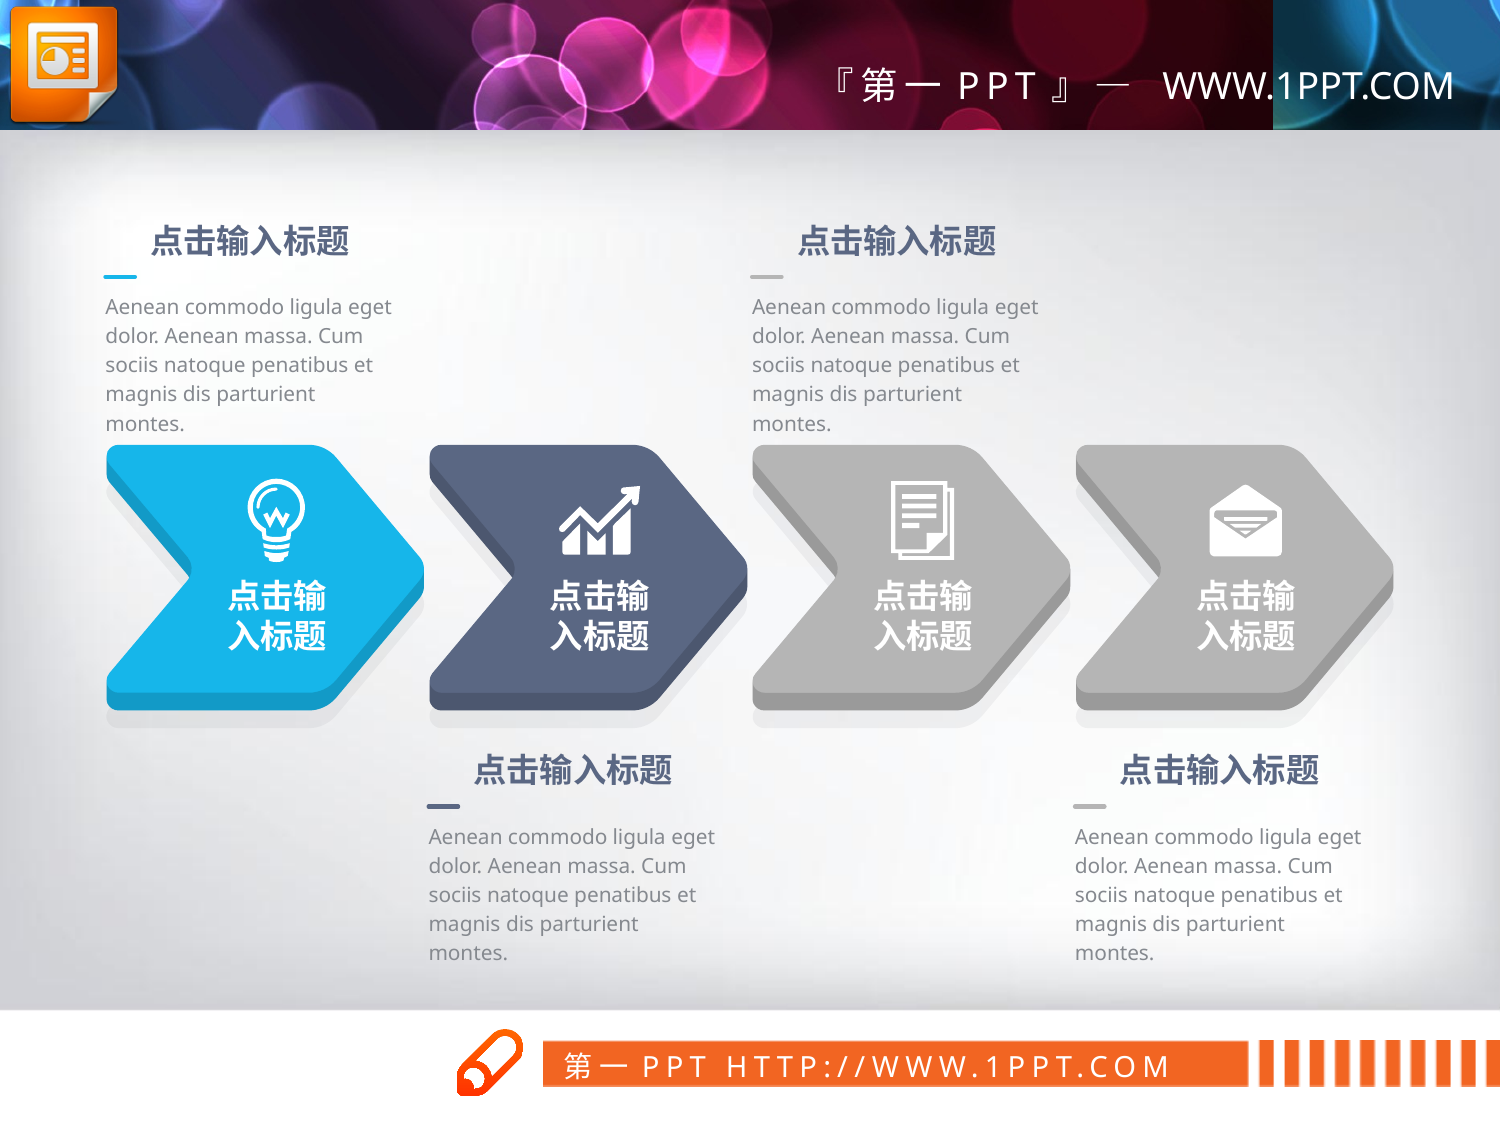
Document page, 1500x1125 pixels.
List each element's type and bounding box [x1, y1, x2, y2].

text_box [105, 219, 396, 437]
text_box [428, 749, 719, 967]
text_box [1074, 444, 1396, 729]
text_box [105, 444, 426, 729]
picture [543, 1040, 1500, 1087]
picture [0, 0, 1500, 1012]
text_box [1074, 749, 1365, 967]
text_box [751, 219, 1042, 437]
text_box [751, 444, 1073, 729]
text_box [428, 444, 749, 729]
